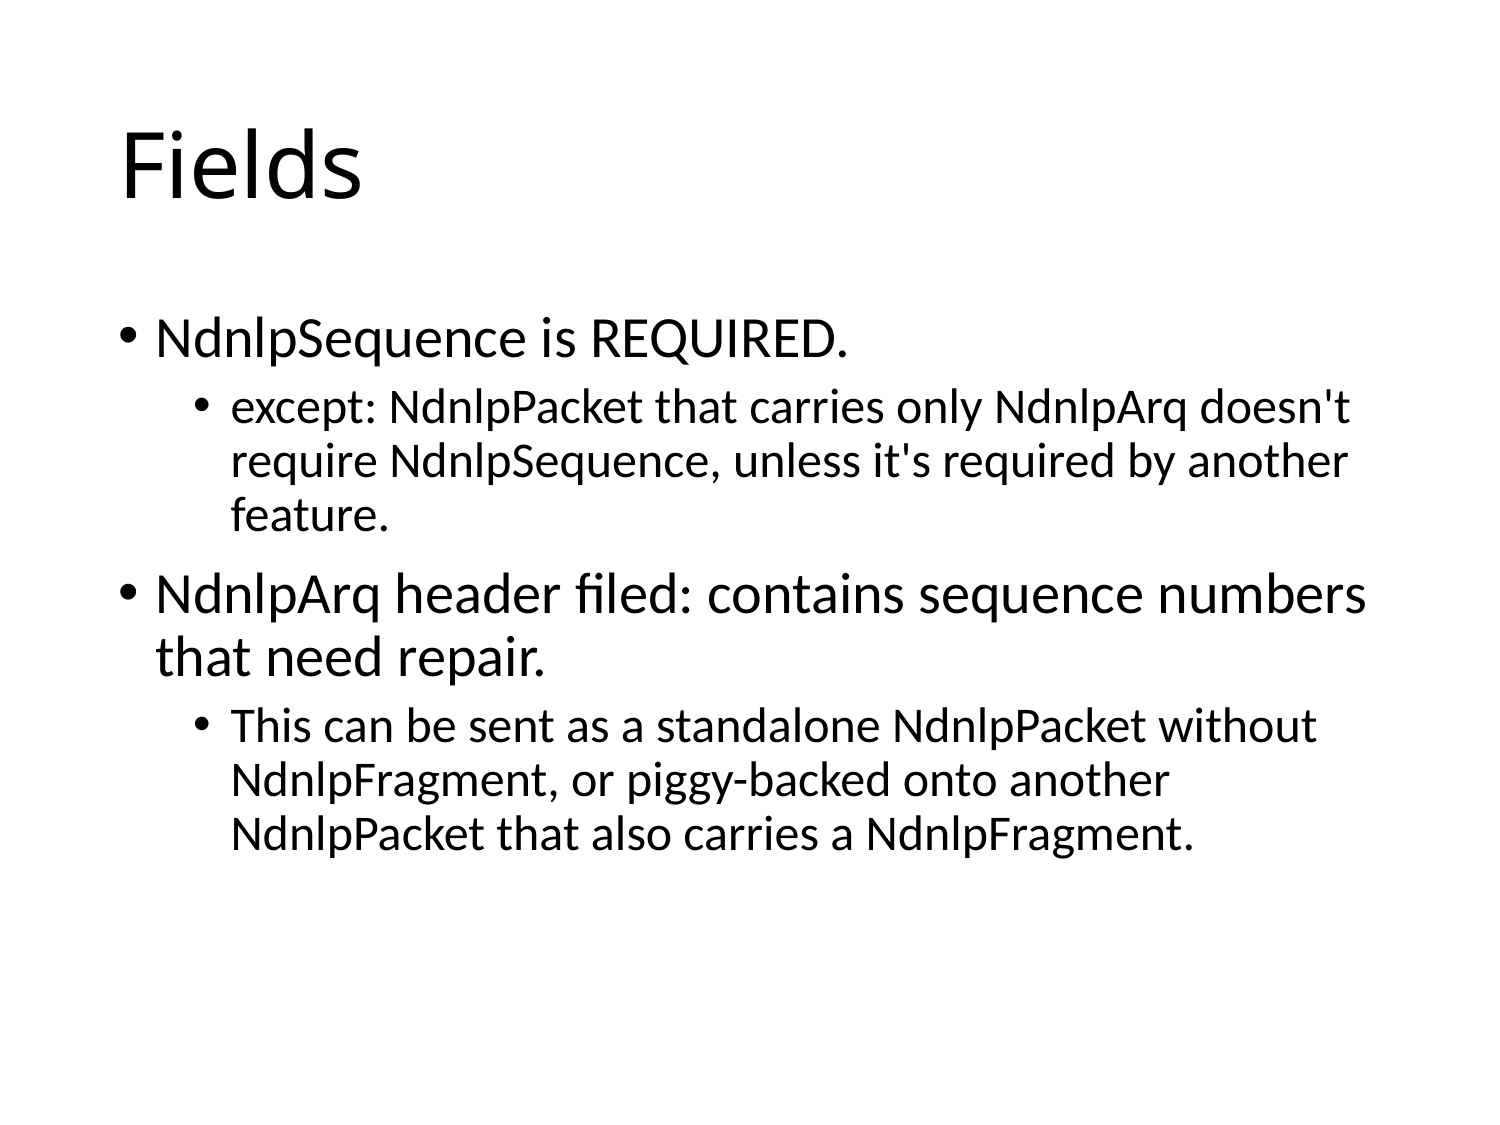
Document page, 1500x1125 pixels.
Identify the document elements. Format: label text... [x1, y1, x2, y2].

title Fields [103, 59, 1397, 278]
list NdnlpSequence is REQUIRED. except: NdnlpPacket that carries only NdnlpArq doesn't require NdnlpSequence, unless it's required by another feature. NdnlpArq header filed: contains sequence numbers that need repair. This can be sent as a standalone NdnlpPacket without NdnlpFragment, or piggy-backed onto another NdnlpPacket that also carries a NdnlpFragment. [103, 299, 1397, 1014]
